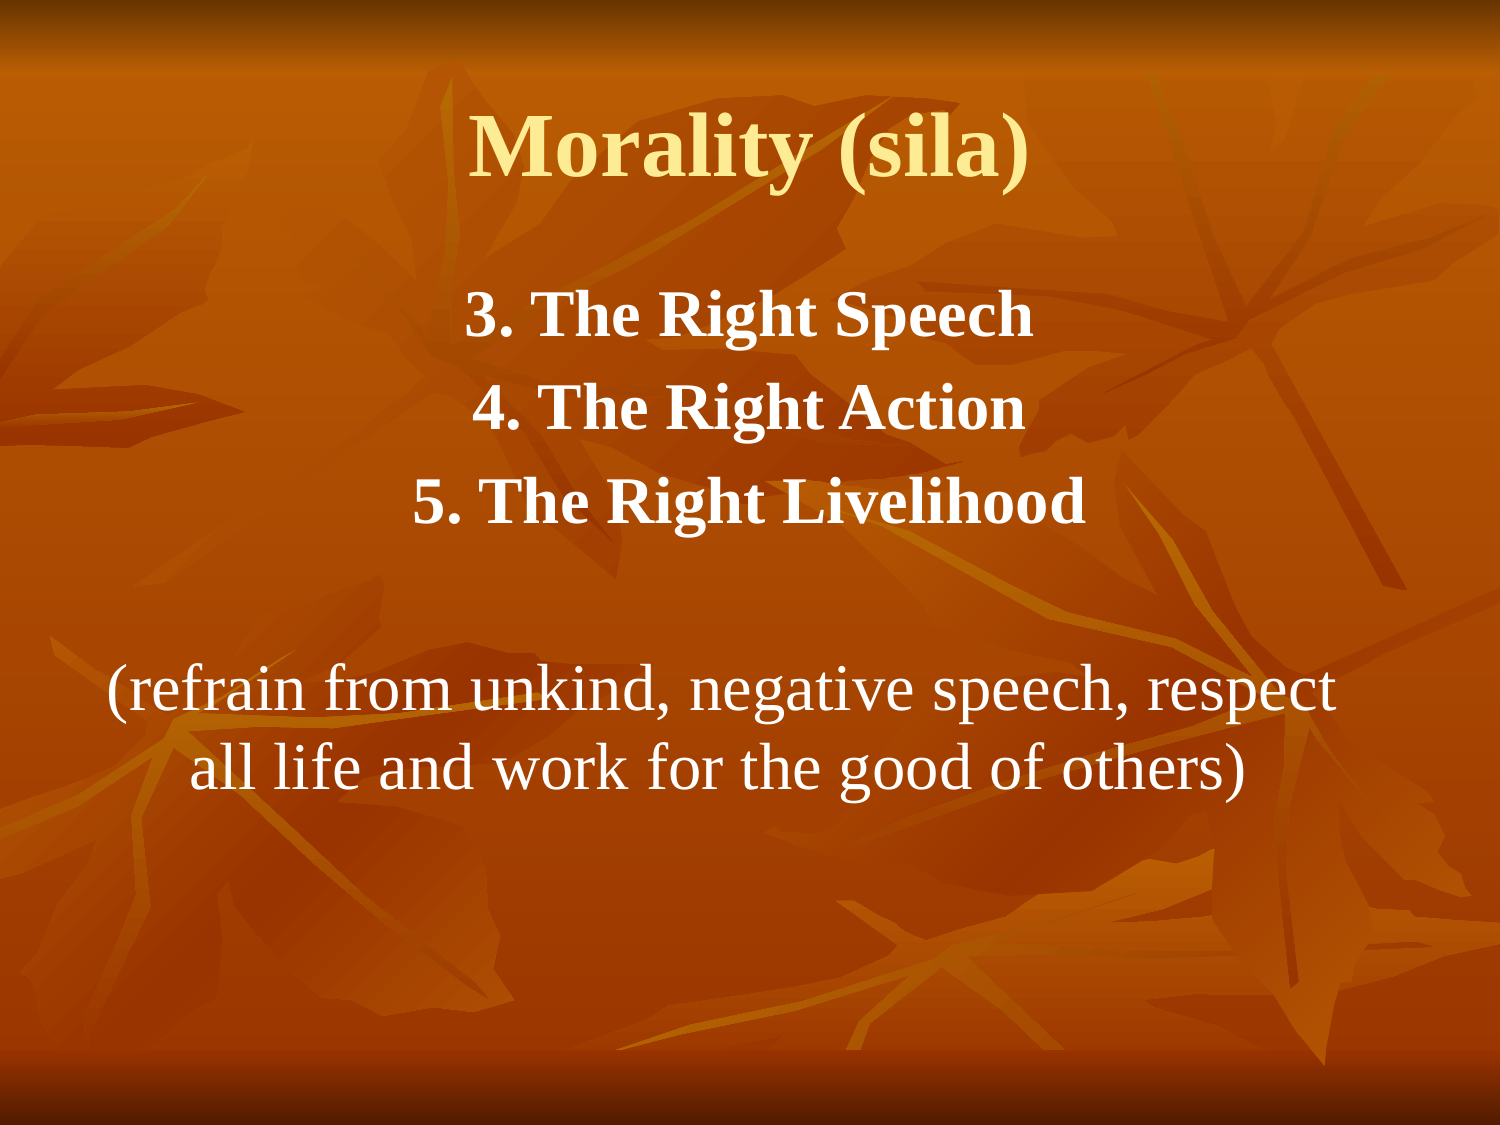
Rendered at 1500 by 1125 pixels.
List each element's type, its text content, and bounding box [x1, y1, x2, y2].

list 3. The Right Speech 4. The Right Action 5. The Right Livelihood (refrain from unkind, negative speech, respect all life and work for the good of others) [74, 262, 1426, 1006]
title Morality (sila) [74, 45, 1426, 234]
